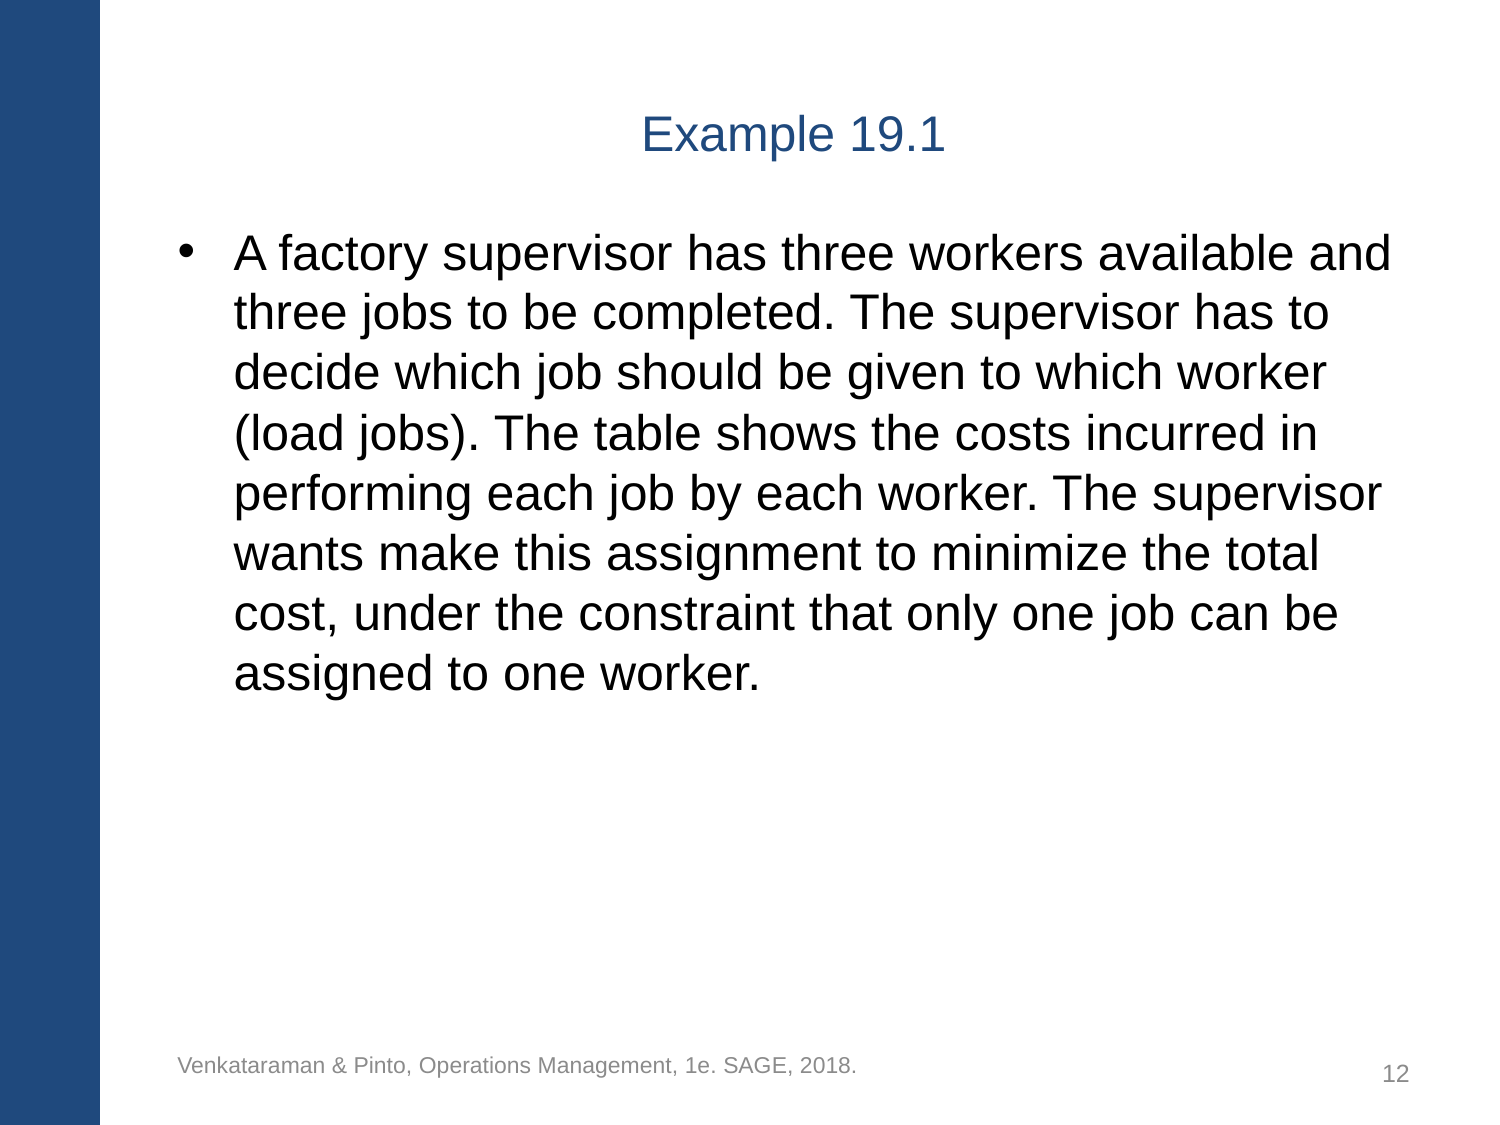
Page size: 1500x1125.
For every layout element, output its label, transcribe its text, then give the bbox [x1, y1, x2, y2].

slide_number 12 [1350, 1042, 1425, 1103]
footer Venkataraman & Pinto, Operations Management, 1e. SAGE, 2018. [162, 1042, 1313, 1103]
list A factory supervisor has three workers available and three jobs to be completed. The supervisor has to decide which job should be given to which worker (load jobs). The table shows the costs incurred in performing each job by each worker. The supervisor wants make this assignment to minimize the total cost, under the constraint that only one job can be assigned to one worker. [162, 212, 1425, 1025]
title Example 19.1 [162, 37, 1425, 212]
